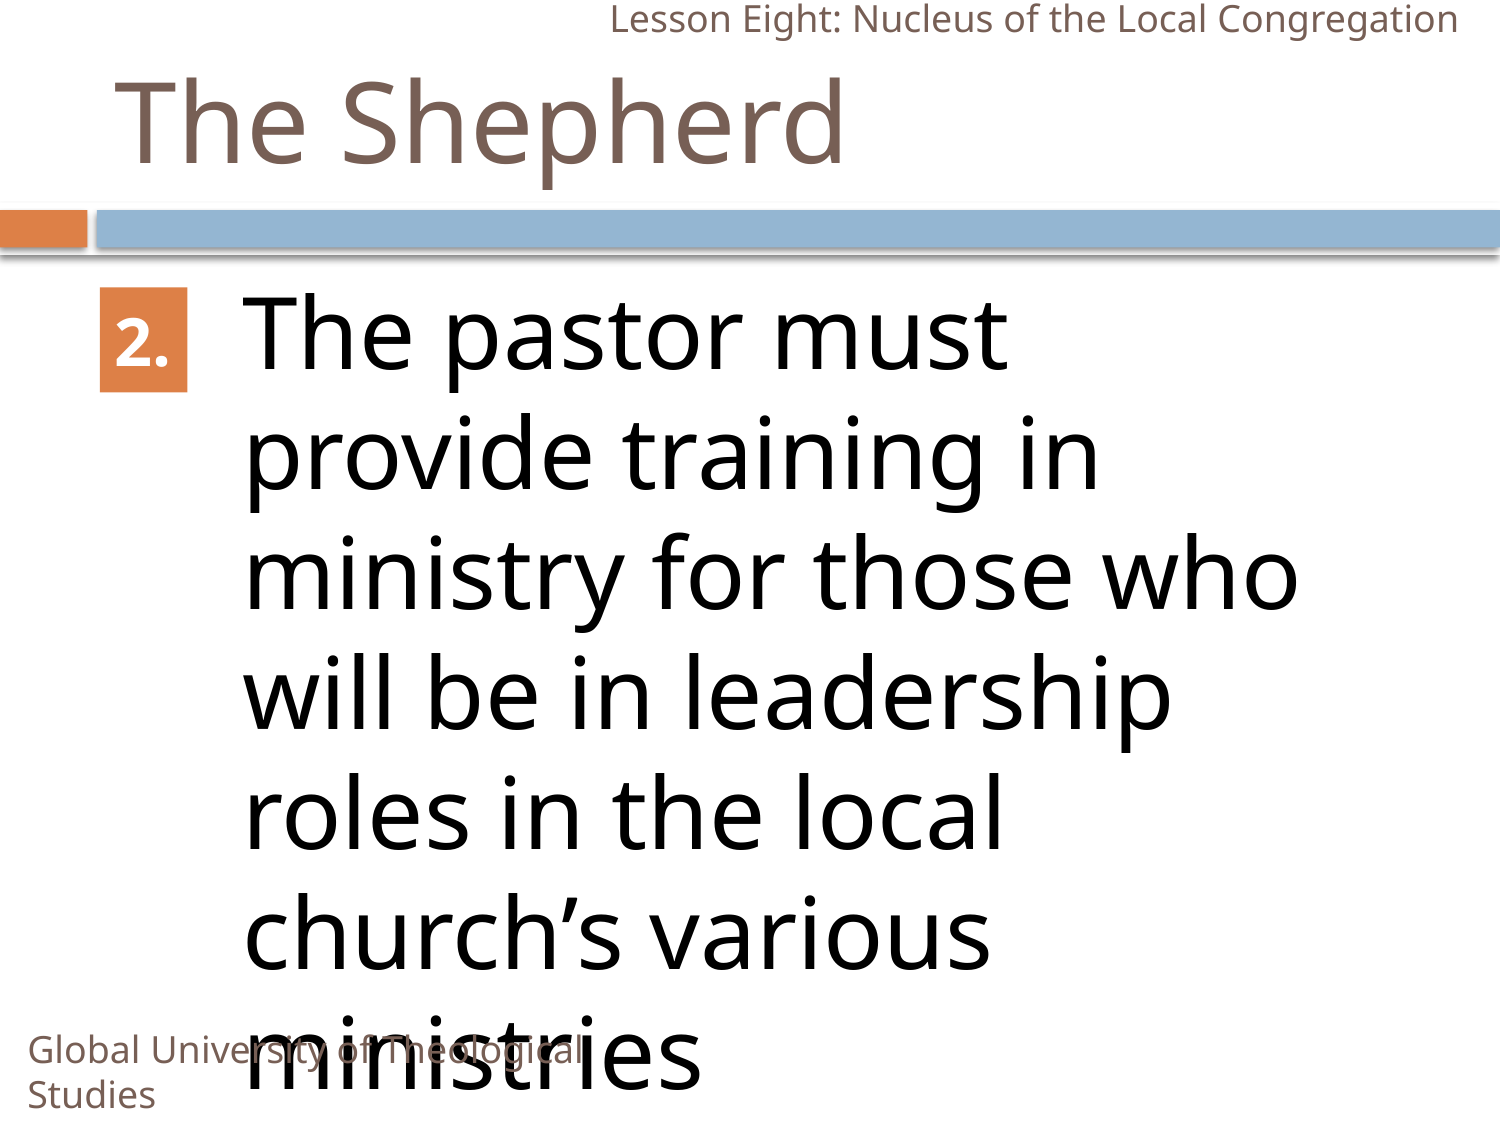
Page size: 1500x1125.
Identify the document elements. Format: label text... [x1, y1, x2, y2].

text_box Global University of Theological Studies [12, 1018, 713, 1123]
list 2. [99, 287, 188, 393]
list The pastor must provide training in ministry for those who will be in leadership roles in the local church’s various ministries [174, 262, 1400, 438]
text_box Lesson Eight: Nucleus of the Local Congregation [512, 0, 1475, 48]
title The Shepherd [99, 37, 1438, 200]
